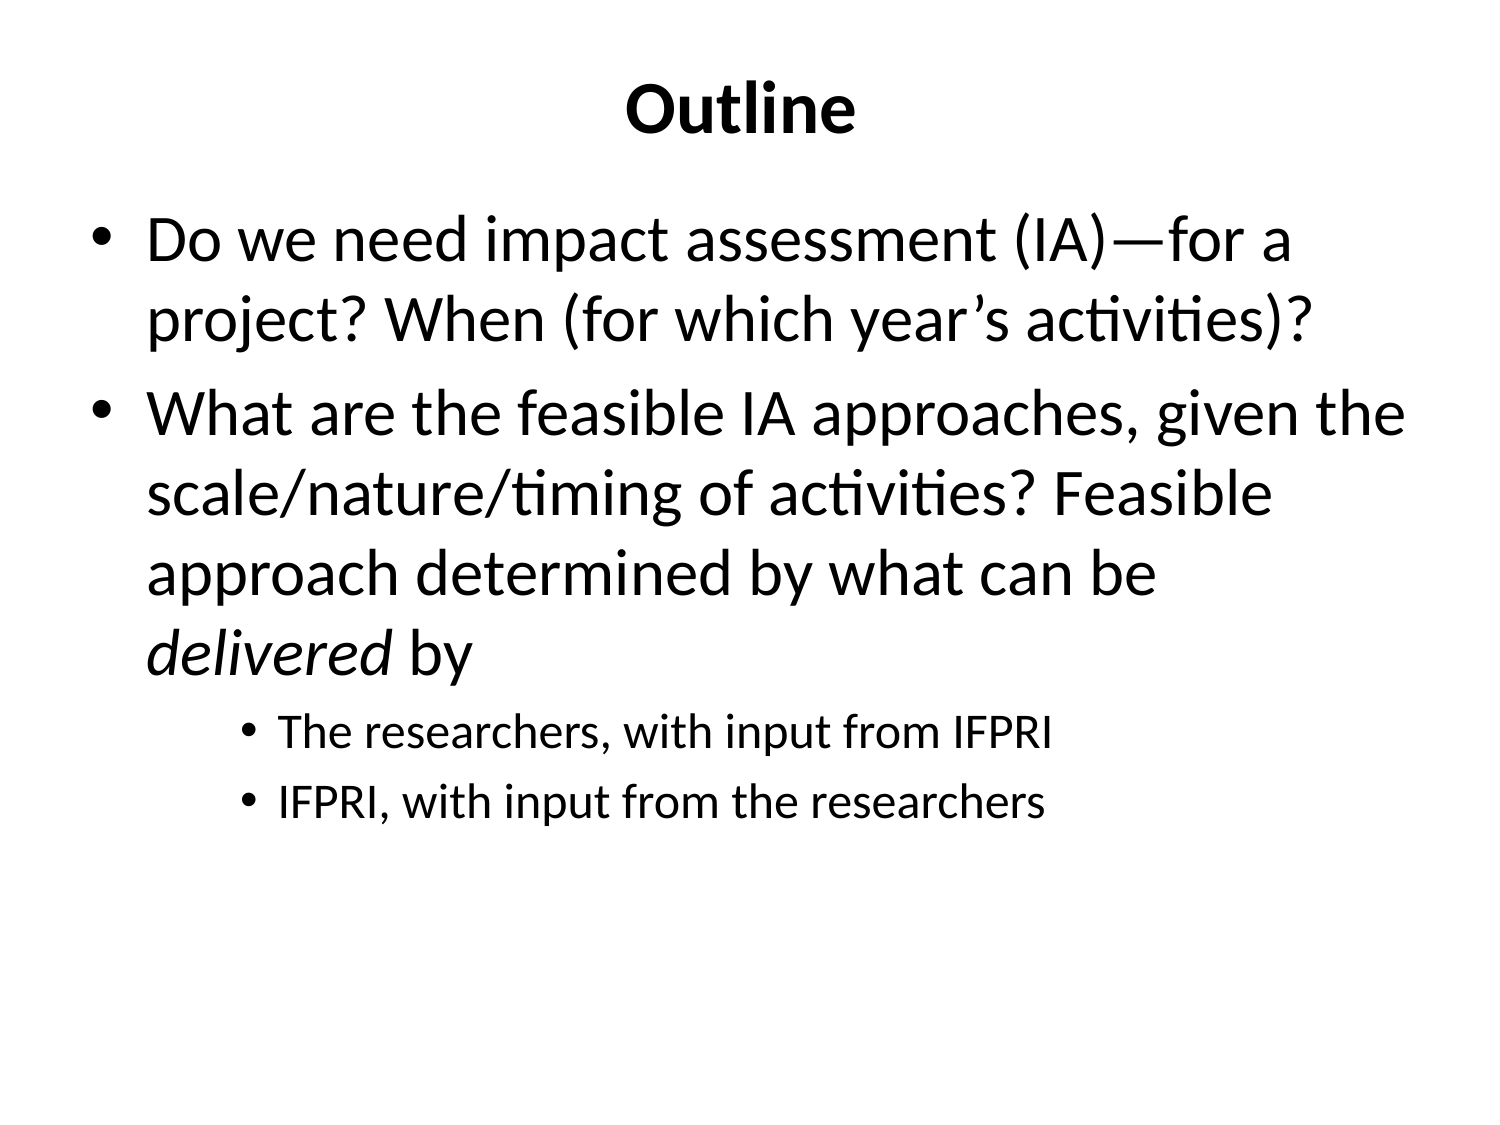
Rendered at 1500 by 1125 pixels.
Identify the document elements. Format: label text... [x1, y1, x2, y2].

list Do we need impact assessment (IA)—for a project? When (for which year’s activities)? What are the feasible IA approaches, given the scale/nature/timing of activities? Feasible approach determined by what can be delivered by The researchers, with input from IFPRI IFPRI, with input from the researchers [75, 187, 1425, 1005]
title Outline [75, 45, 1425, 163]
